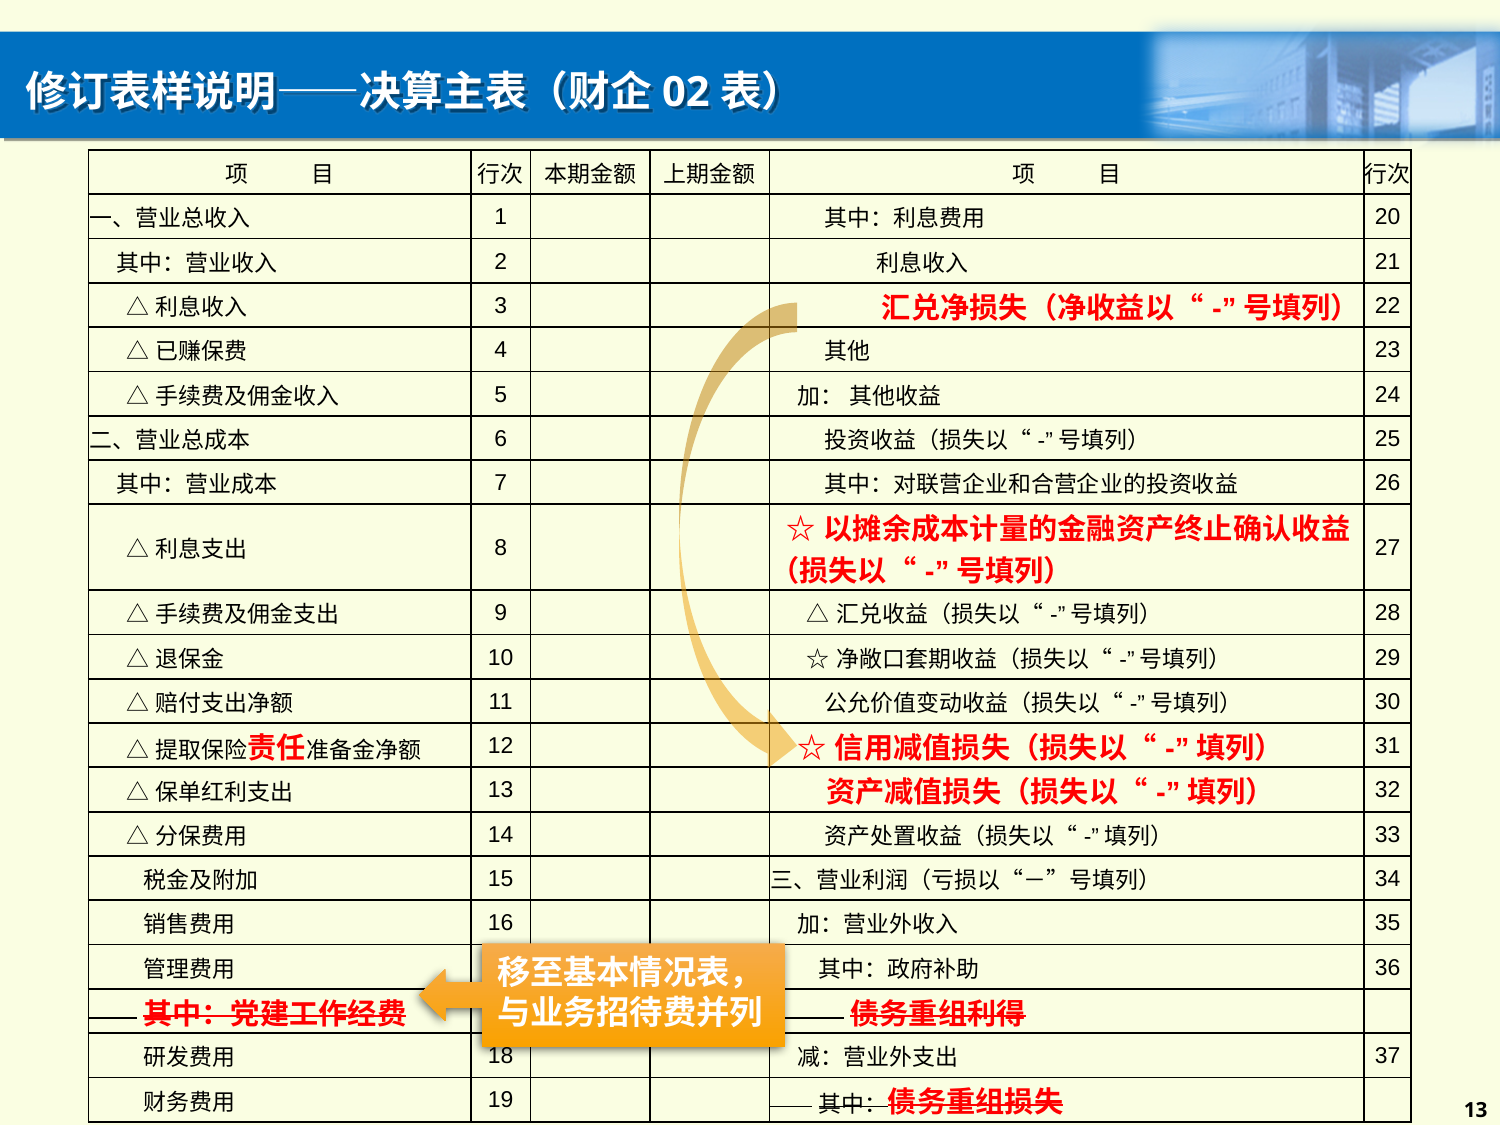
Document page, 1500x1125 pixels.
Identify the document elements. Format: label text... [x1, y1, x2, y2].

table_cell △汇兑收益（损失以“-”号填列） [770, 591, 1363, 634]
table_cell [1365, 1078, 1410, 1121]
table_cell 公允价值变动收益（损失以“-”号填列） [770, 680, 1363, 722]
table_cell [722, 680, 769, 722]
table_cell ☆净敞口套期收益（损失以“-”号填列） [770, 635, 1363, 678]
table_cell [531, 813, 649, 855]
table_cell 其中：利息费用 [770, 195, 1363, 238]
table_cell △利息收入 [89, 284, 470, 326]
table_cell 资产减值损失（损失以“-”填列） [770, 768, 1363, 811]
text_box 移至基本情况表，与业务招待费并列 [419, 943, 786, 1047]
table_cell 减：营业外支出 [770, 1034, 1363, 1077]
table_cell [687, 591, 769, 634]
table_cell 7 [472, 461, 530, 503]
table_cell △提取保险责任准备金净额 [89, 724, 470, 766]
table_cell 24 [1365, 372, 1410, 415]
table_cell △赔付支出净额 [89, 680, 470, 722]
table_header 项 目 [89, 151, 470, 193]
table_cell 2 [472, 239, 530, 282]
table_cell 10 [472, 635, 530, 678]
table_cell [531, 505, 649, 589]
table_cell 35 [1365, 901, 1410, 944]
table_cell [680, 505, 769, 589]
table_cell 25 [1365, 417, 1410, 459]
table_cell [531, 1078, 649, 1121]
table_cell 30 [1365, 680, 1410, 722]
table_cell [531, 328, 649, 371]
table_cell [651, 1058, 769, 1077]
table_cell [651, 680, 728, 722]
table_cell 32 [1365, 768, 1410, 811]
table_cell [651, 901, 769, 938]
table_cell 加：营业外收入 [770, 901, 1363, 944]
table_cell 11 [472, 680, 530, 722]
table_cell 研发费用 [89, 1034, 470, 1077]
table_header 上期金额 [651, 151, 769, 193]
table_cell 36 [1365, 945, 1410, 988]
table_cell 28 [1365, 591, 1410, 634]
table_cell [531, 724, 649, 766]
table_cell [531, 284, 649, 326]
table_cell 19 [472, 1078, 530, 1121]
table_cell 29 [1365, 635, 1410, 678]
table_cell 4 [472, 328, 530, 371]
table_cell 税金及附加 [89, 857, 470, 899]
picture [1136, 14, 1500, 153]
table_cell [651, 1078, 769, 1121]
table_cell [531, 857, 649, 899]
table_cell 财务费用 [89, 1078, 470, 1121]
table_cell 26 [1365, 461, 1410, 503]
table_cell [531, 635, 649, 678]
table_cell [651, 768, 769, 811]
table_cell 15 [472, 857, 530, 899]
table_cell 资产处置收益（损失以“-”填列） [770, 813, 1363, 855]
table_cell [531, 372, 649, 415]
table_cell 23 [1365, 328, 1410, 371]
table_cell [531, 239, 649, 282]
table_cell [690, 417, 769, 459]
table_cell 1 [472, 195, 530, 238]
table_cell [651, 505, 681, 589]
table_cell △手续费及佣金收入 [89, 372, 470, 415]
table_cell 20 [1365, 195, 1410, 238]
table_cell [651, 591, 689, 634]
table_cell [651, 195, 769, 238]
table_header 行次 [1365, 153, 1410, 193]
table_cell [651, 372, 709, 415]
table_cell △保单红利支出 [89, 768, 470, 811]
table_cell 12 [472, 724, 530, 766]
table_cell ☆信用减值损失（损失以“-”填列） [772, 724, 1363, 766]
table_cell 3 [472, 284, 530, 326]
table_cell 21 [1365, 239, 1410, 282]
table_cell [531, 768, 649, 811]
table_cell [1365, 990, 1410, 1032]
table_cell 其中：营业成本 [89, 461, 470, 503]
table_cell [651, 461, 682, 503]
table_cell 14 [472, 813, 530, 855]
table_cell [531, 591, 649, 634]
table_cell 二、营业总成本 [89, 417, 470, 459]
table_cell 5 [472, 372, 530, 415]
table_cell [531, 901, 649, 938]
table_cell 9 [472, 591, 530, 634]
table_cell [705, 372, 769, 415]
table_cell 其他 [770, 328, 1363, 371]
table_cell △分保费用 [89, 813, 470, 855]
table_cell 16 [472, 901, 530, 944]
table_cell 四、持有待售资产减值准备 [679, 302, 797, 508]
table_cell △退保金 [89, 635, 470, 678]
table_cell 22 [1365, 284, 1410, 326]
table_cell 31 [1365, 724, 1410, 766]
table_cell 18 [472, 1034, 530, 1077]
table_header 行次 [472, 151, 530, 193]
table_cell [651, 284, 769, 326]
table_cell [531, 680, 649, 722]
table_cell 汇兑净损失（净收益以“-”号填列） [770, 284, 1363, 326]
table_cell 加： 其他收益 [770, 372, 1363, 415]
table_cell 27 [1365, 505, 1410, 589]
table_cell 其中：债务重组损失 [770, 1078, 1363, 1121]
text_box [679, 302, 798, 769]
table_cell [531, 417, 649, 459]
table_cell △已赚保费 [89, 328, 470, 371]
table_cell 其中：政府补助 [791, 945, 1363, 988]
table_cell [531, 461, 649, 503]
table_cell [531, 195, 649, 238]
table_cell 三、营业利润（亏损以“－”号填列） [770, 857, 1363, 899]
table_header 本期金额 [531, 151, 649, 193]
table_cell 其中：营业收入 [89, 239, 470, 282]
table_cell 33 [1365, 813, 1410, 855]
table_cell 投资收益（损失以“-”号填列） [770, 417, 1363, 459]
table_cell [731, 339, 769, 371]
text_box 修订表样说明——决算主表（财企02表） [11, 47, 1136, 123]
table_cell 其中：对联营企业和合营企业的投资收益 [770, 461, 1363, 503]
table_cell 销售费用 [89, 901, 470, 944]
table_cell 34 [1365, 857, 1410, 899]
table_cell ☆以摊余成本计量的金融资产终止确认收益（损失以“-”号填列） [770, 505, 1363, 589]
table_cell 利息收入 [770, 239, 1363, 282]
table_cell 管理费用 [89, 945, 470, 988]
table_cell [651, 813, 769, 855]
table_cell [700, 635, 769, 678]
table_header 项 目 [770, 151, 1363, 193]
table_cell [651, 417, 692, 459]
table_cell △手续费及佣金支出 [89, 591, 470, 634]
table_cell 13 [472, 768, 530, 811]
table_cell 其中：党建工作经费 [89, 990, 470, 1032]
table_cell 一、营业总收入 [89, 195, 470, 238]
table_cell [651, 724, 767, 766]
table_cell [651, 328, 740, 371]
table_cell 6 [472, 417, 530, 459]
table_cell [651, 635, 703, 678]
table_cell [651, 857, 769, 899]
table_cell 8 [472, 505, 530, 589]
table_cell [531, 1058, 649, 1077]
table_cell [651, 239, 769, 282]
text_box 13 [1412, 1089, 1500, 1125]
table_cell [682, 461, 769, 503]
table_cell 37 [1365, 1034, 1410, 1077]
table_cell △利息支出 [89, 505, 470, 589]
table_cell 债务重组利得 [793, 990, 1363, 1032]
